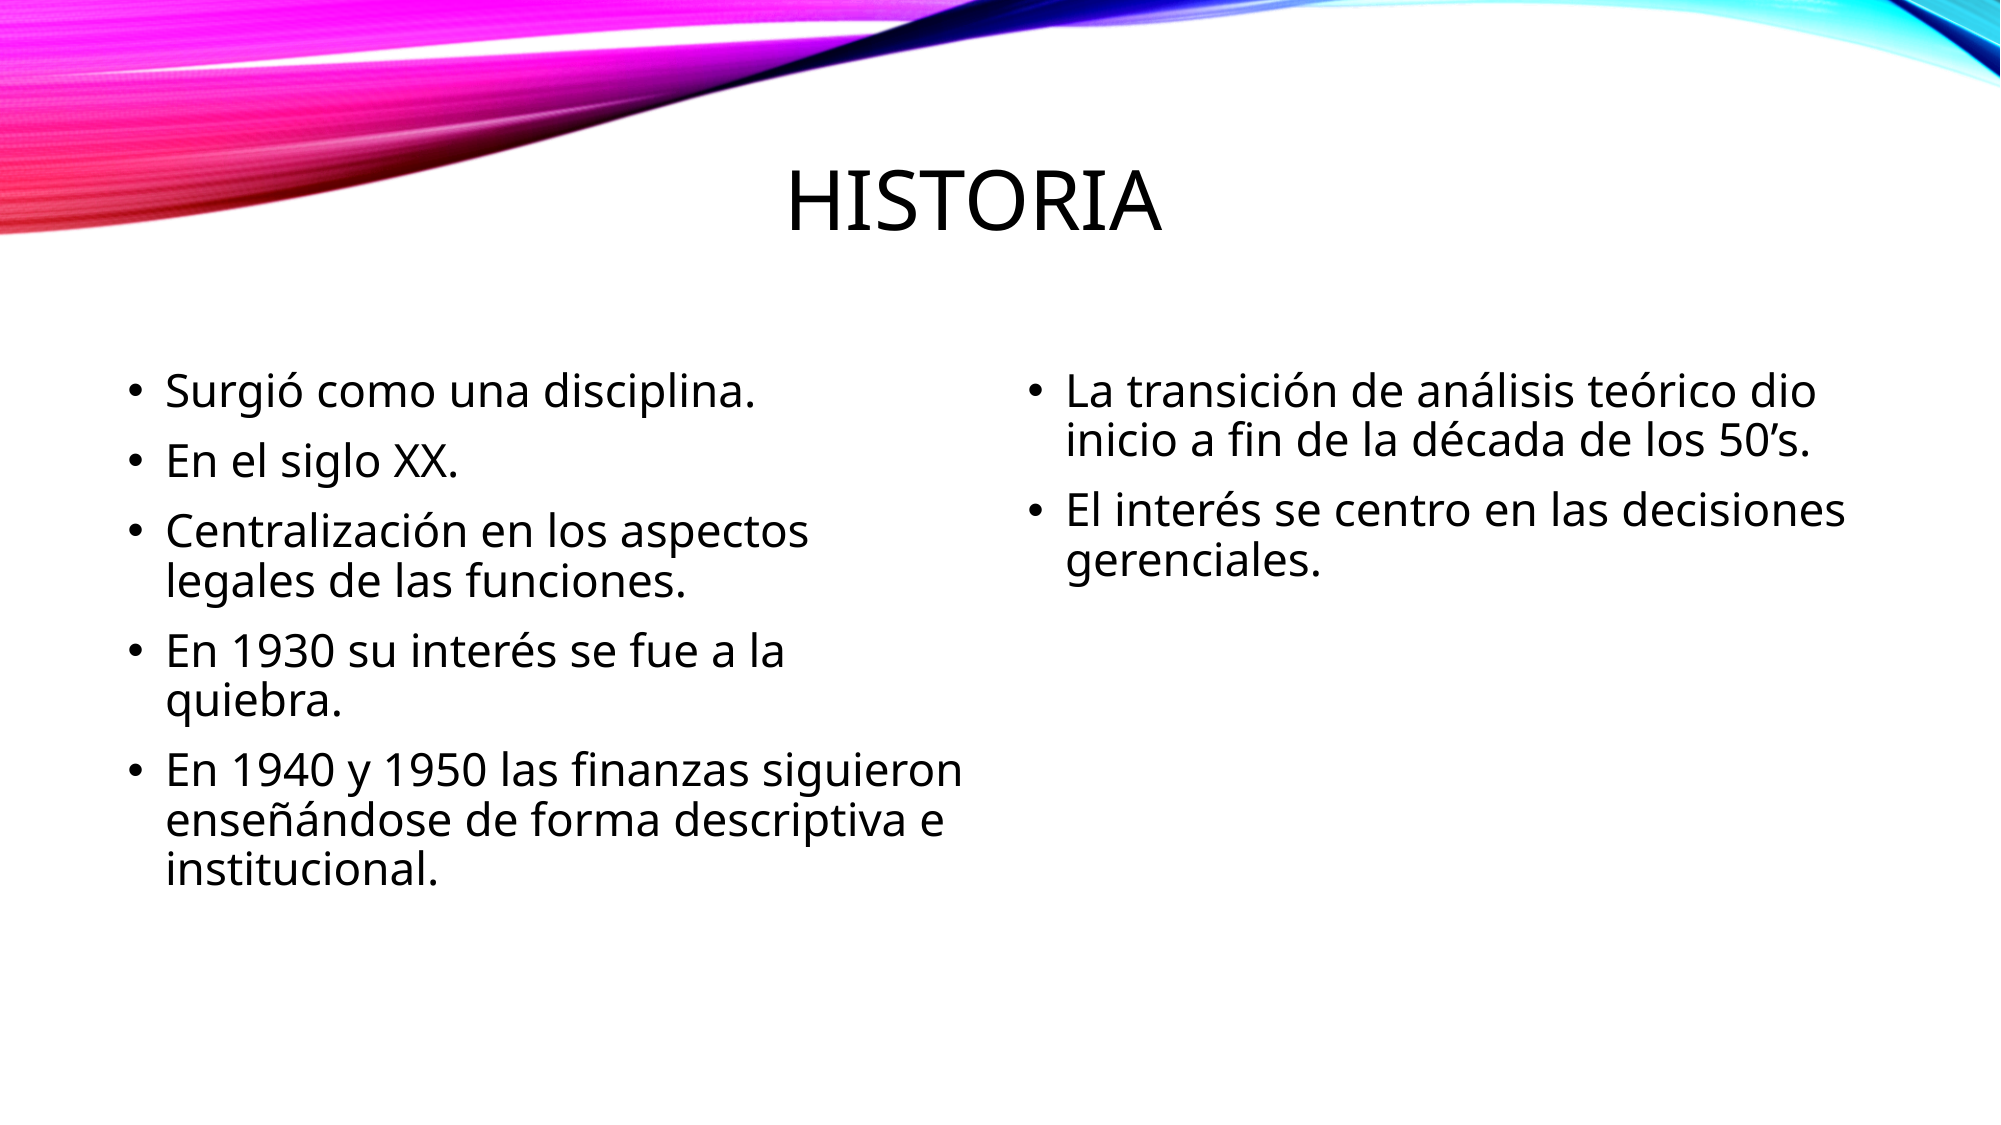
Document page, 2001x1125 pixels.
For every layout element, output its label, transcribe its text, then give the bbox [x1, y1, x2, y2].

list La transición de análisis teórico dio inicio a fin de la década de los 50’s. El interés se centro en las decisiones gerenciales. [1012, 360, 1888, 1021]
title historia [703, 97, 1178, 310]
picture [1890, 0, 2000, 75]
list Surgió como una disciplina. En el siglo XX. Centralización en los aspectos legales de las funciones. En 1930 su interés se fue a la quiebra. En 1940 y 1950 las finanzas siguieron enseñándose de forma descriptiva e institucional. [112, 360, 988, 1021]
picture [0, 0, 2000, 237]
picture [1910, 0, 2000, 45]
